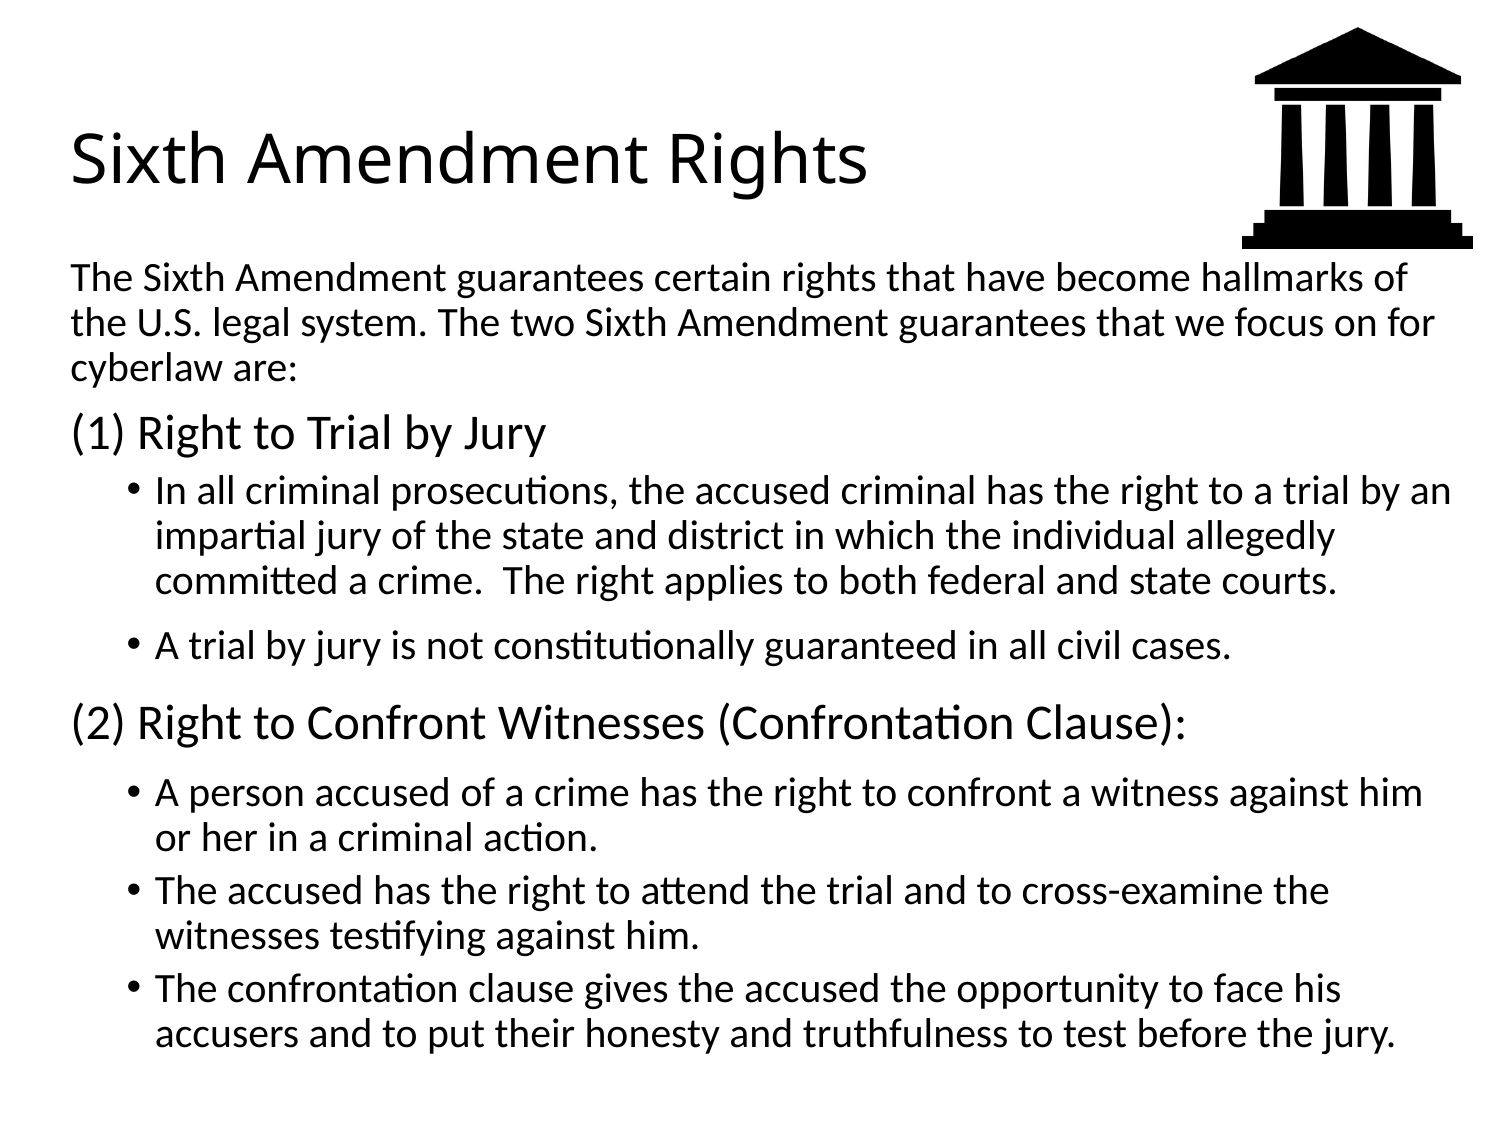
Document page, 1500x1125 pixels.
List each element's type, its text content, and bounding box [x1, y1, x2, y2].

title Sixth Amendment Rights [55, 52, 1242, 248]
list The Sixth Amendment guarantees certain rights that have become hallmarks of the U.S. legal system. The two Sixth Amendment guarantees that we focus on for cyberlaw are: (1) Right to Trial by Jury In all criminal prosecutions, the accused criminal has the right to a trial by an impartial jury of the state and district in which the individual allegedly committed a crime. The right applies to both federal and state courts. A trial by jury is not constitutionally guaranteed in all civil cases. (2) Right to Confront Witnesses (Confrontation Clause): A person accused of a crime has the right to confront a witness against him or her in a criminal action. The accused has the right to attend the trial and to cross-examine the witnesses testifying against him. The confrontation clause gives the accused the opportunity to face his accusers and to put their honesty and truthfulness to test before the jury. [55, 248, 1473, 1009]
picture [1242, 27, 1473, 249]
